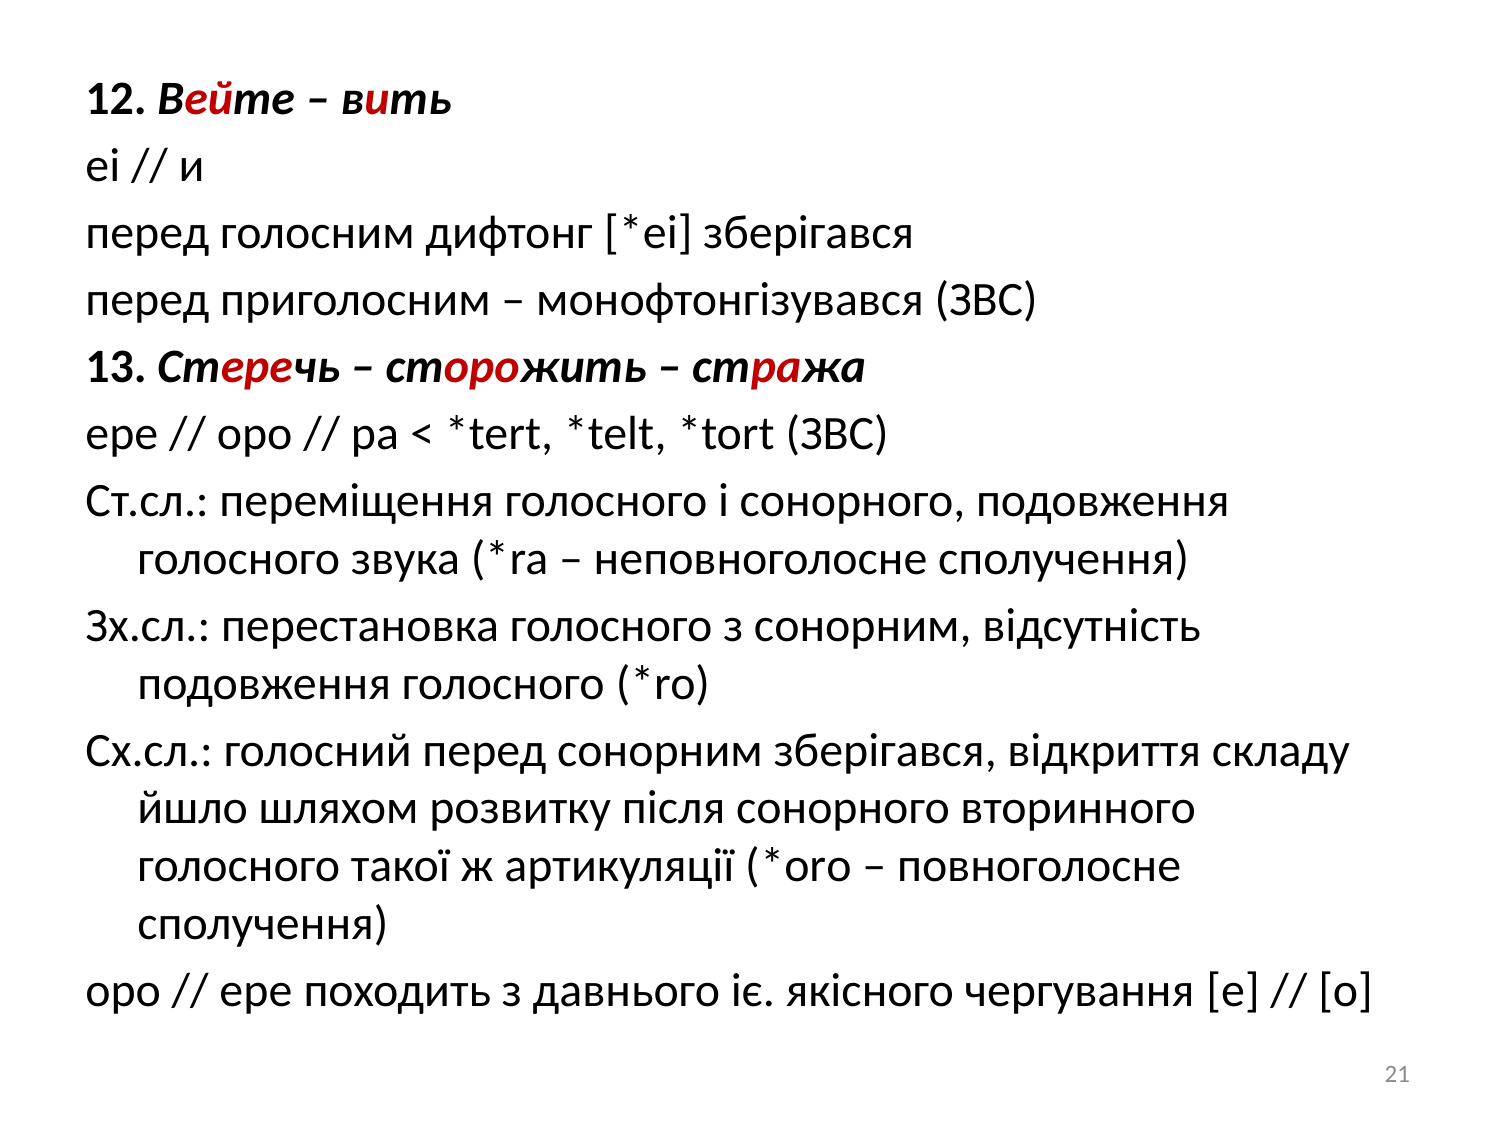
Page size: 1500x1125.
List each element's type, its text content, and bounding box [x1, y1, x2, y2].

list 12. Вейте – вить еі // и перед голосним дифтонг [*ei] зберігався перед приголосним – монофтонгізувався (ЗВС) 13. Стеречь – сторожить – стража ере // оро // ра < *tert, *telt, *tort (ЗВС) Ст.сл.: переміщення голосного і сонорного, подовження голосного звука (*ra – неповноголосне сполучення) Зх.сл.: перестановка голосного з сонорним, відсутність подовження голосного (*ro) Сх.сл.: голосний перед сонорним зберігався, відкриття складу йшло шляхом розвитку після сонорного вторинного голосного такої ж артикуляції (*оrо – повноголосне сполучення) оро // ере походить з давнього іє. якісного чергування [е] // [о] [70, 58, 1421, 1079]
slide_number 21 [1074, 1042, 1425, 1103]
